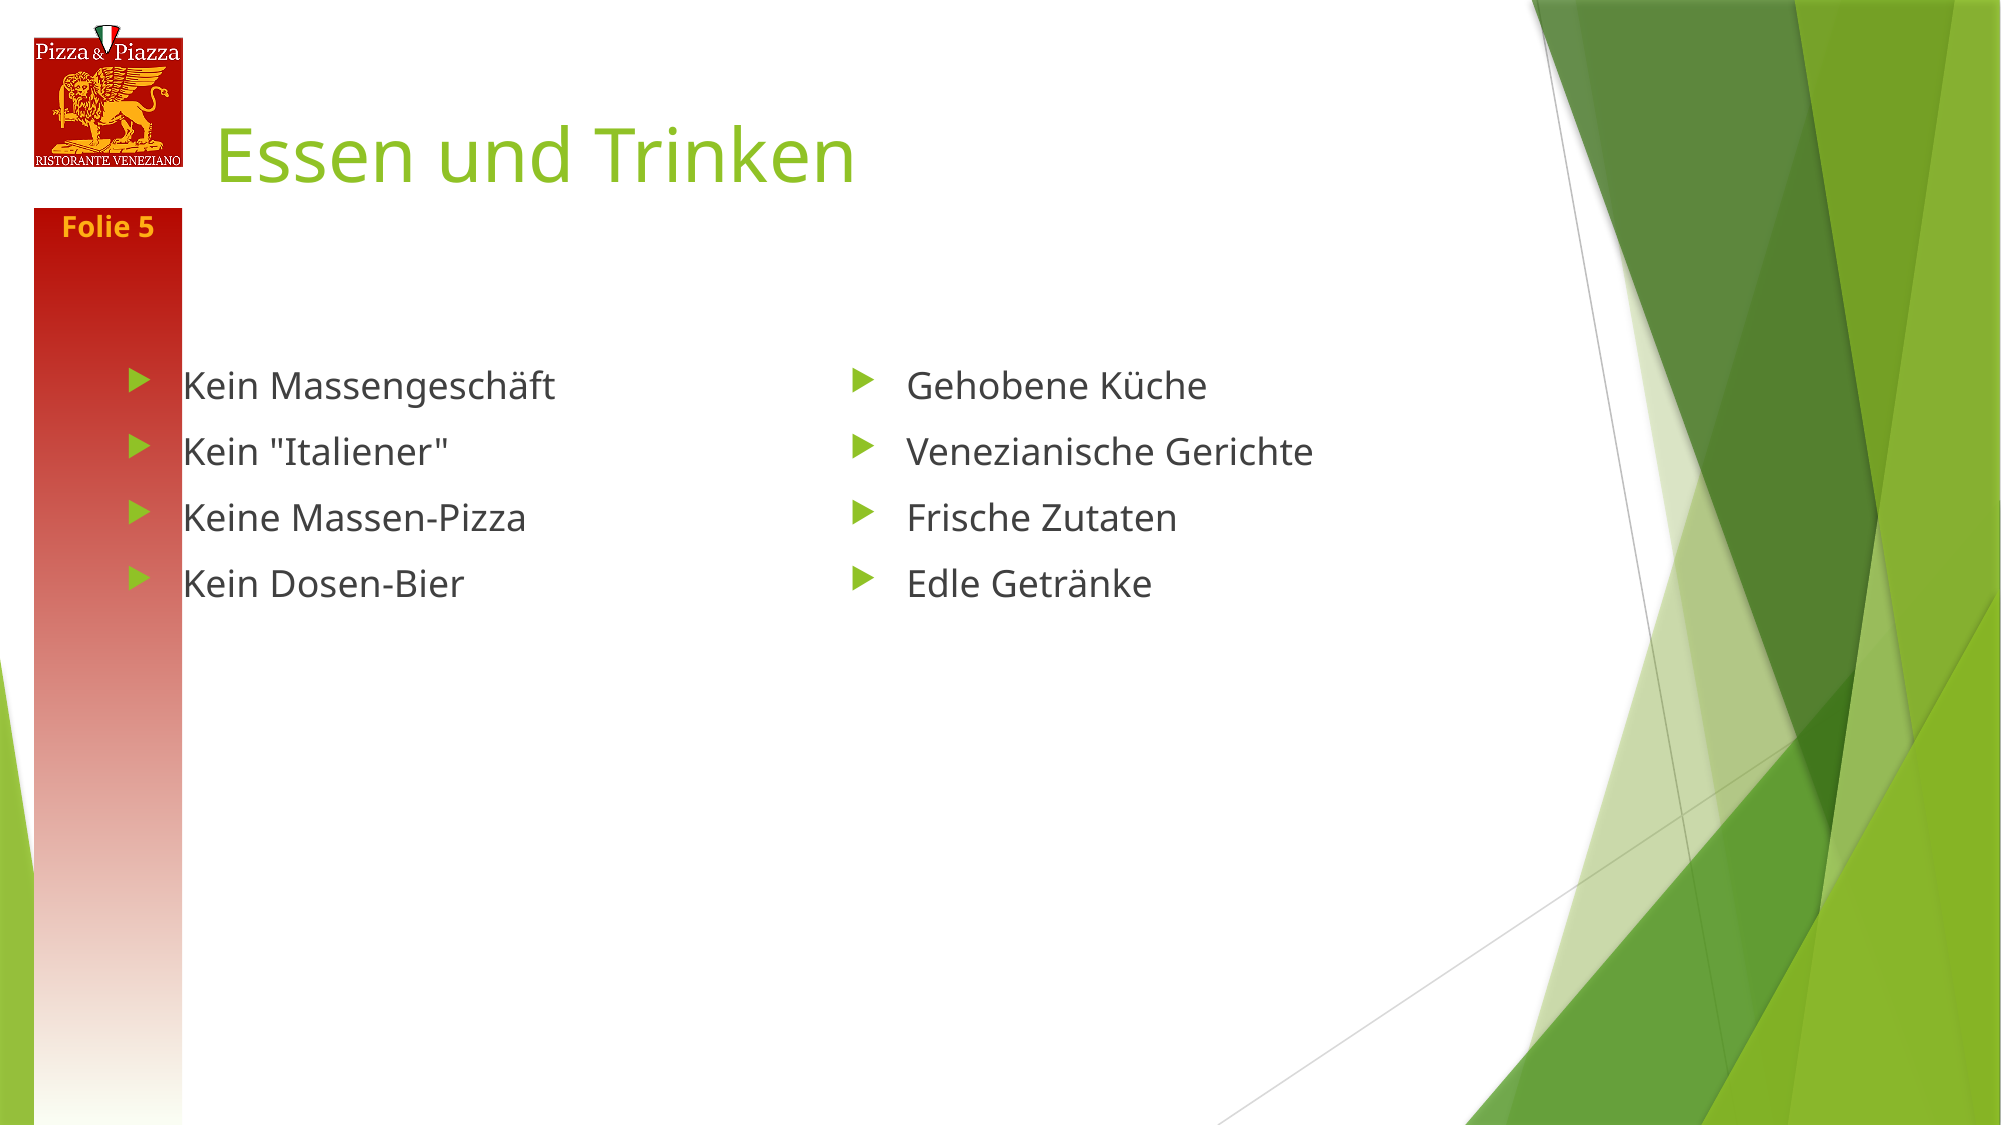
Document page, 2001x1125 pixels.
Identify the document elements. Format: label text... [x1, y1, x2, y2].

list Gehobene Küche Venezianische Gerichte Frische Zutaten Edle Getränke [834, 354, 1522, 992]
picture [34, 25, 183, 167]
title Essen und Trinken [199, 99, 1522, 317]
list Kein Massengeschäft Kein "Italiener" Keine Massen-Pizza Kein Dosen-Bier [111, 354, 798, 992]
